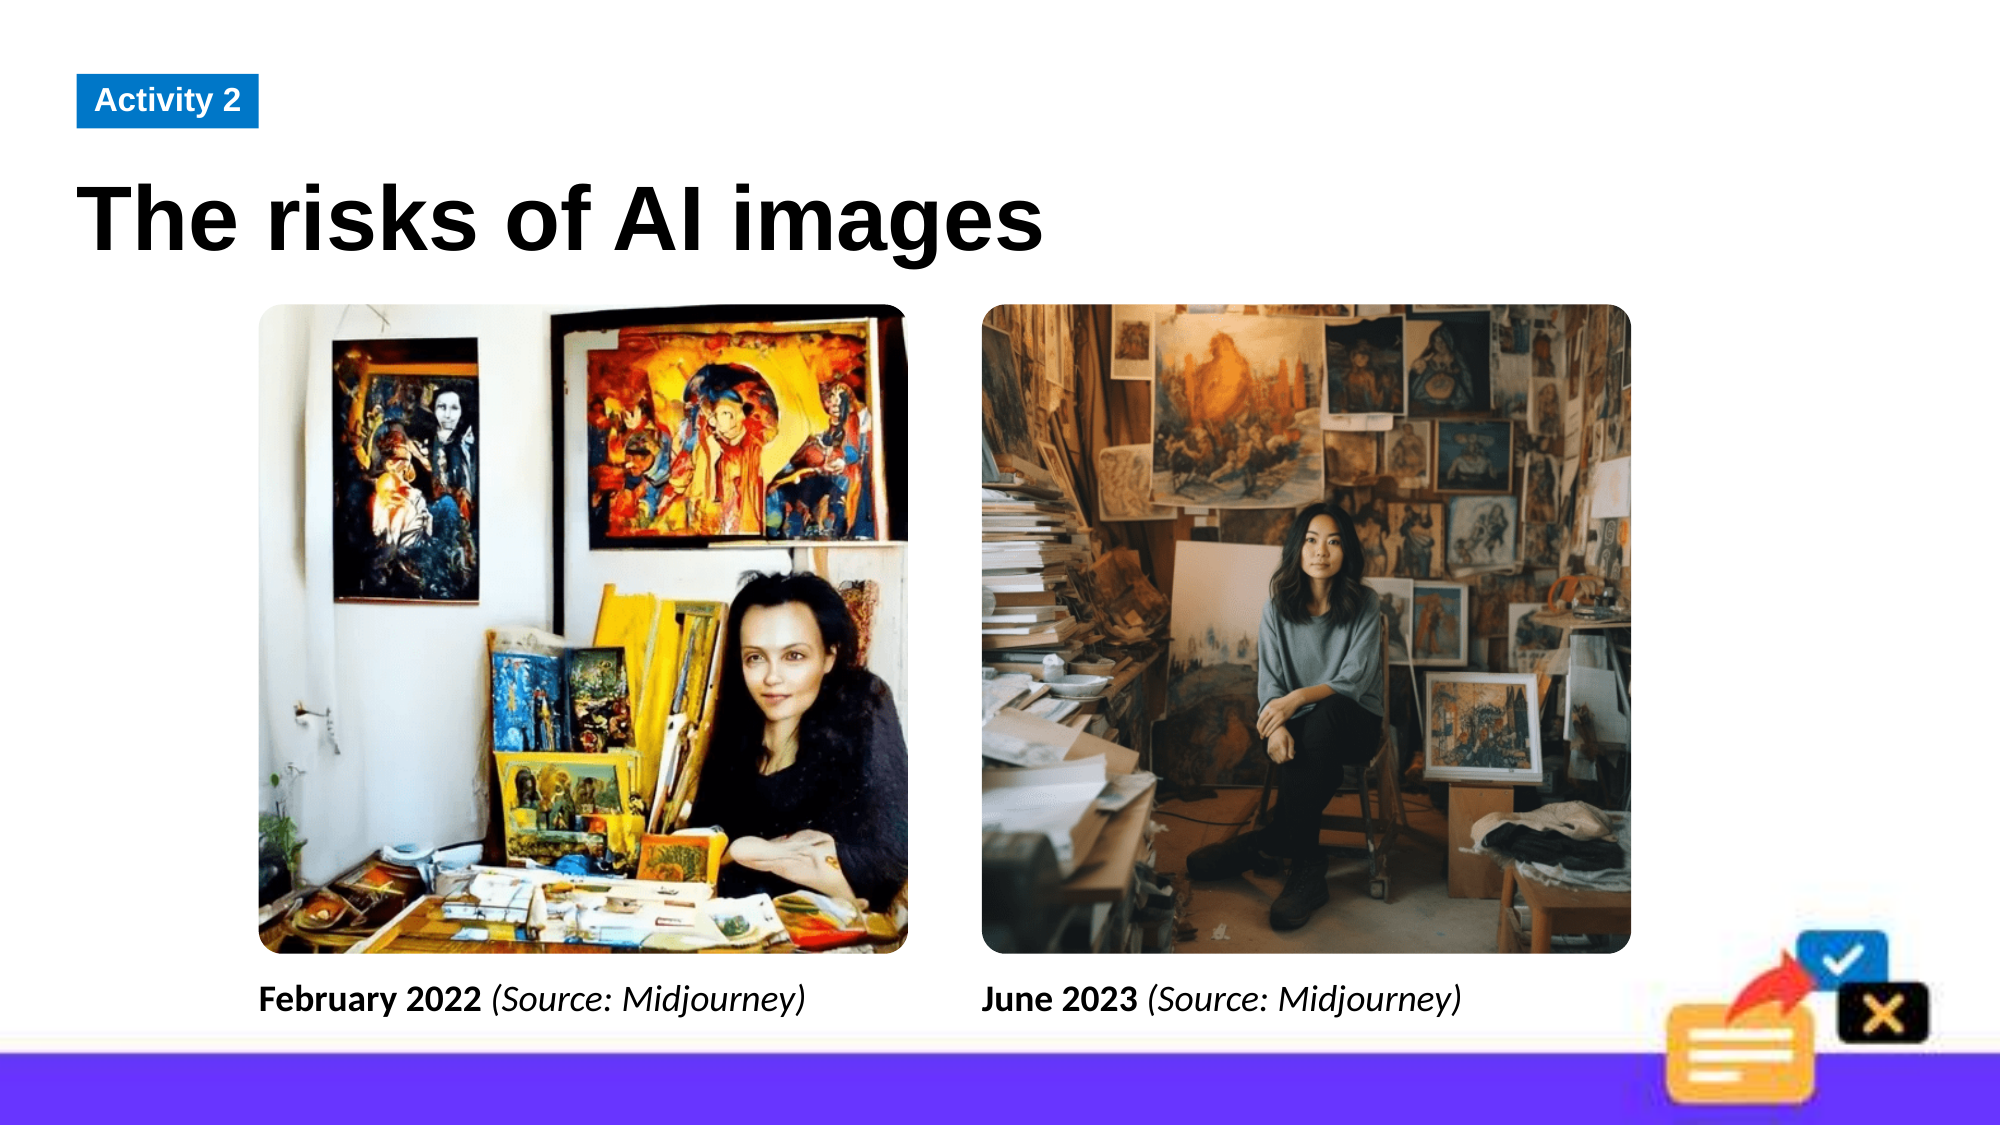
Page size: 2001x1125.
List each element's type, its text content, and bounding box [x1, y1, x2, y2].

text_box June 2023 (Source: Midjourney) [981, 978, 1570, 1021]
text_box Activity 2 [76, 73, 259, 129]
picture [0, 0, 2000, 1125]
text_box The risks of AI images [76, 171, 1375, 280]
text_box February 2022 (Source: Midjourney) [258, 978, 847, 1021]
